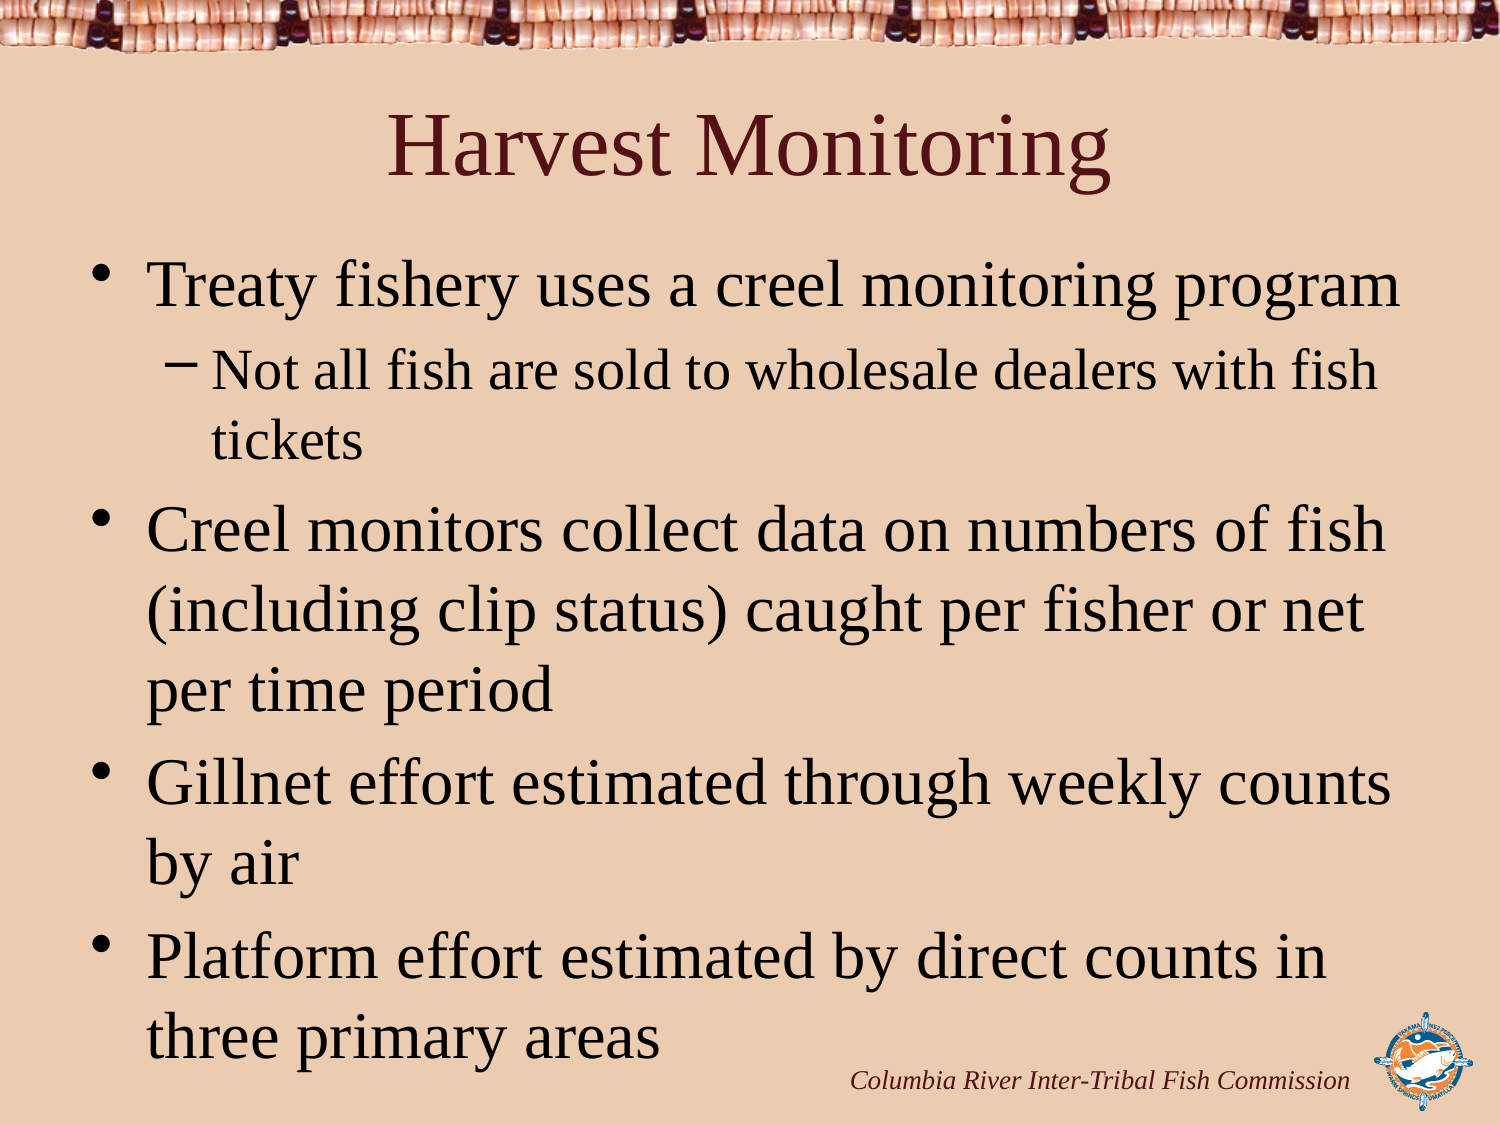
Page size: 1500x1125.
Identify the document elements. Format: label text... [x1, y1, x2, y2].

picture [0, 0, 1500, 54]
title Harvest Monitoring [75, 45, 1425, 232]
list Treaty fishery uses a creel monitoring program Not all fish are sold to wholesale dealers with fish tickets Creel monitors collect data on numbers of fish (including clip status) caught per fisher or net per time period Gillnet effort estimated through weekly counts by air Platform effort estimated by direct counts in three primary areas [75, 232, 1425, 975]
picture [1374, 1012, 1473, 1111]
